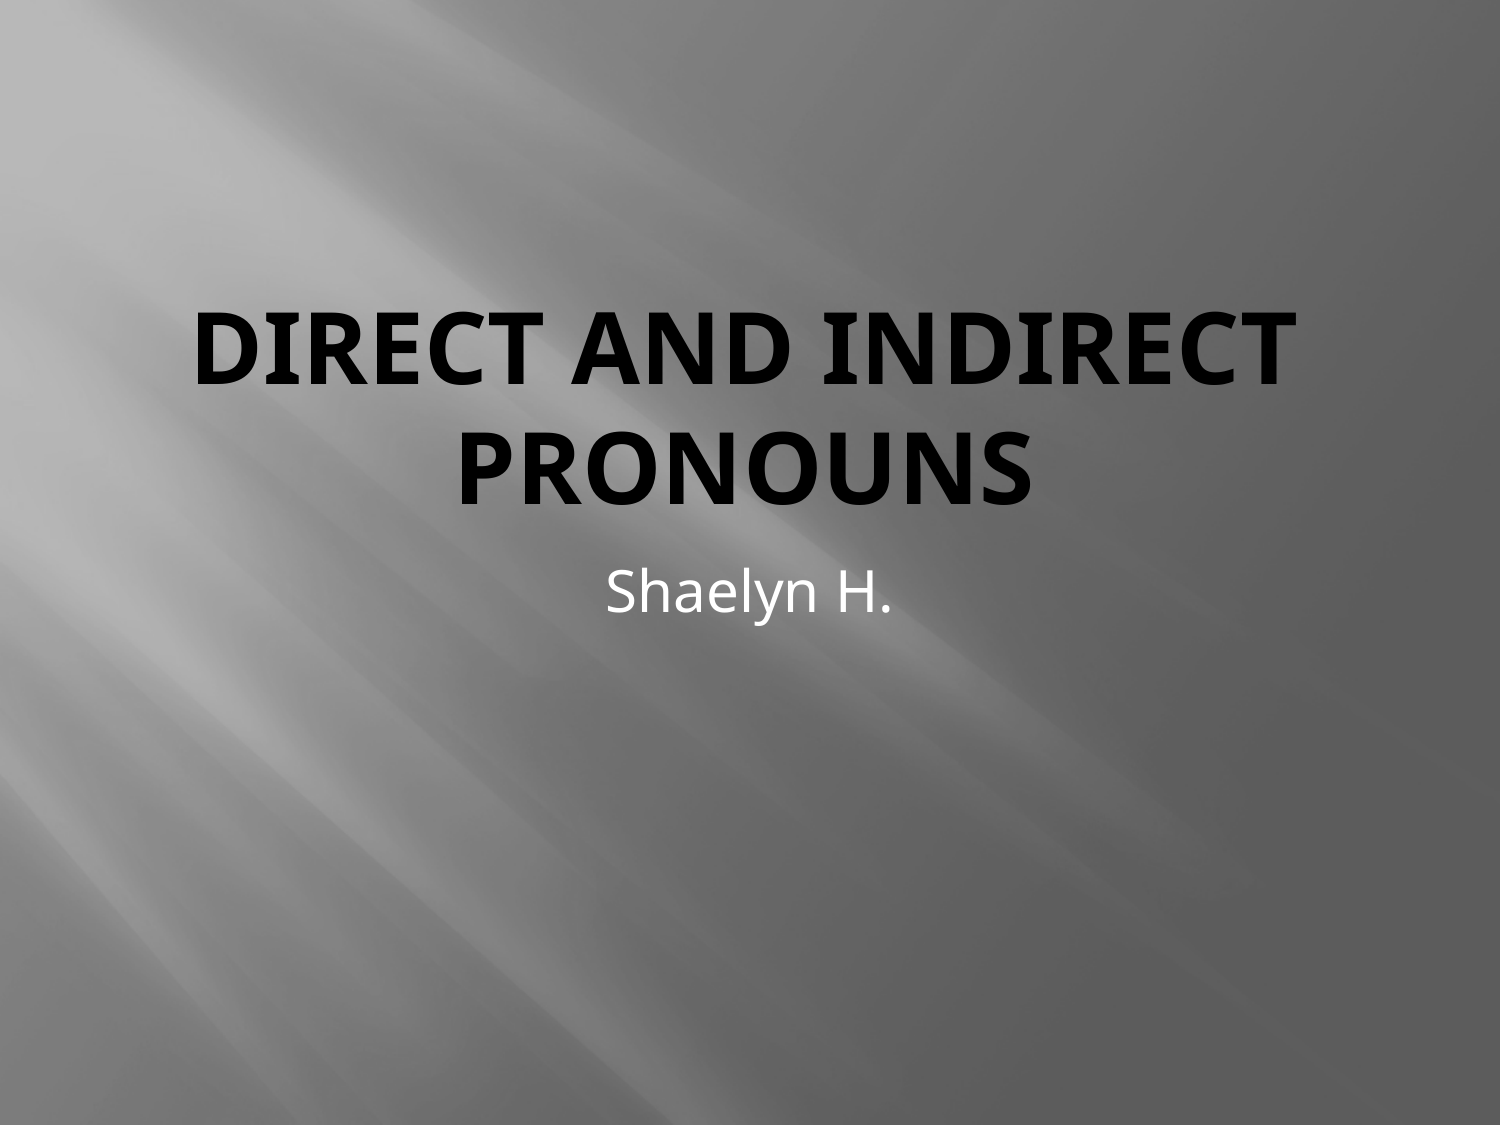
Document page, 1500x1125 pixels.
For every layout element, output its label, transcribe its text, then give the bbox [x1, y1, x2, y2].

subtitle Shaelyn H. [225, 546, 1275, 834]
title Direct and Indirect Pronouns [69, 224, 1420, 525]
